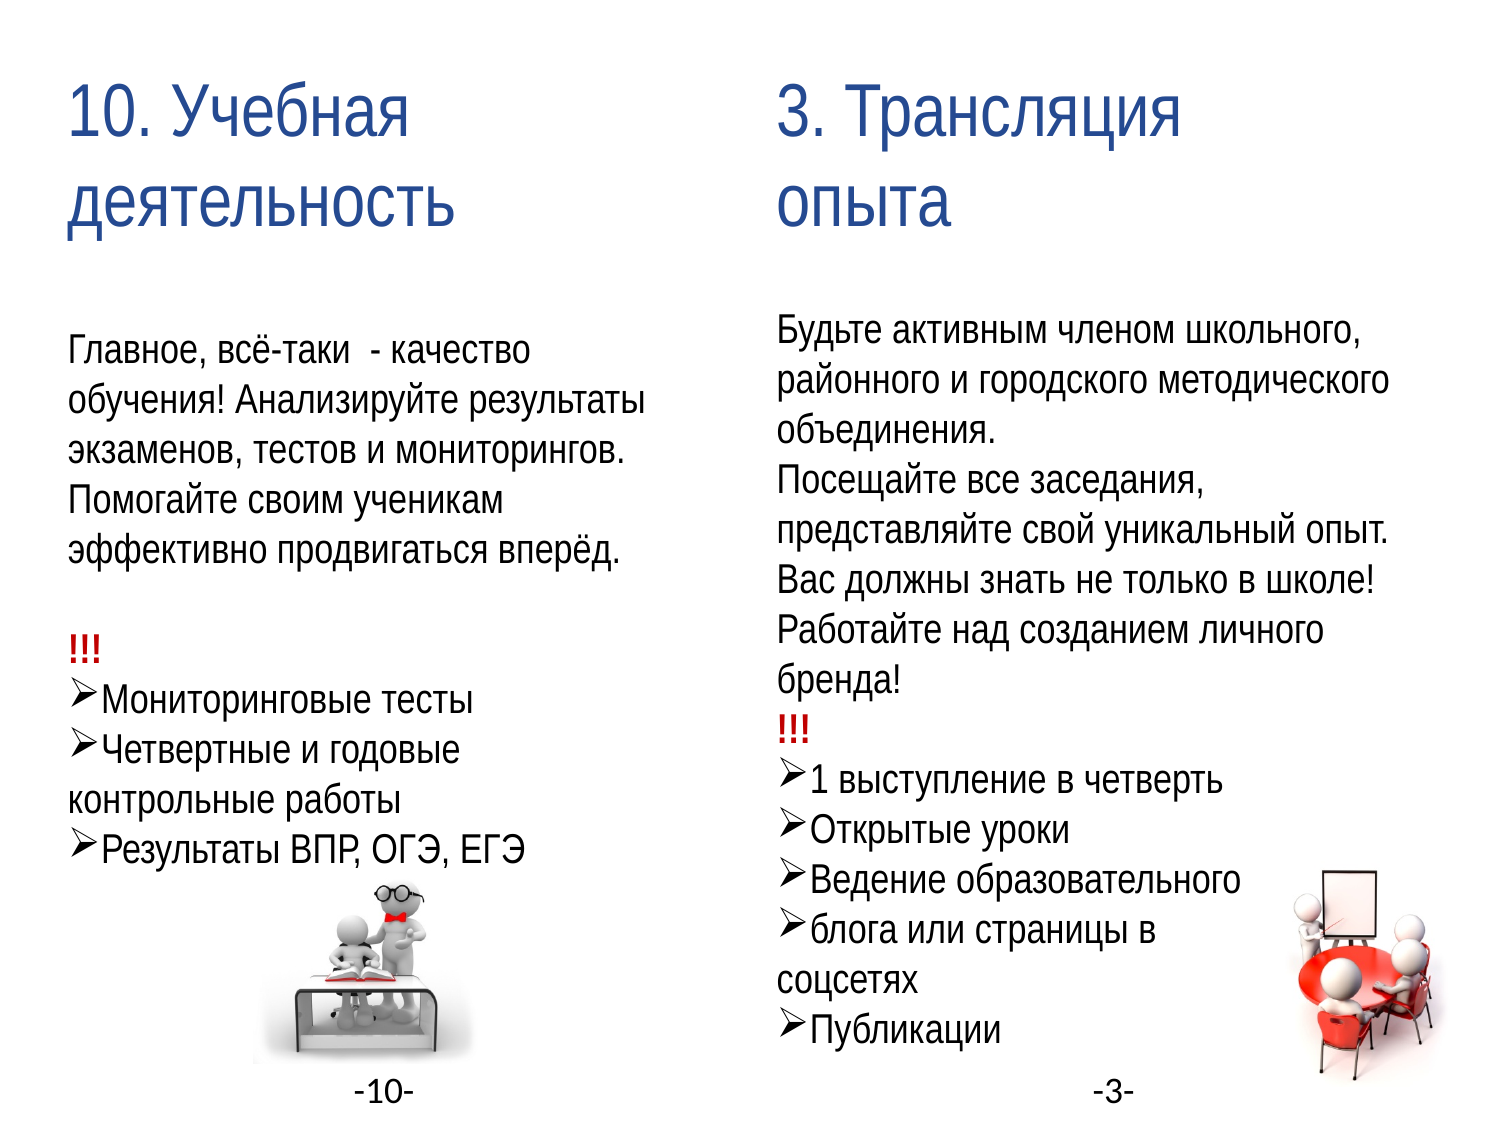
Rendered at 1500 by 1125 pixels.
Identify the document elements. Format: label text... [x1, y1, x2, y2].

text_box 10. Учебная деятельность Главное, всё-таки - качество обучения! Анализируйте результаты экзаменов, тестов и мониторингов. Помогайте своим ученикам эффективно продвигаться вперёд. !!! Мониторинговые тесты Четвертные и годовые контрольные работы Результаты ВПР, ОГЭ, ЕГЭ [53, 54, 691, 880]
text_box 3. Трансляция опыта Будьте активным членом школьного, районного и городского методического объединения. Посещайте все заседания, представляйте свой уникальный опыт. Вас должны знать не только в школе! Работайте над созданием личного бренда! !!! 1 выступление в четверть Открытые уроки Ведение образовательного блога или страницы в соцсетях Публикации [761, 54, 1447, 1060]
picture [1281, 861, 1451, 1087]
picture [253, 867, 479, 1065]
text_box -10- -3- [253, 1058, 1169, 1119]
